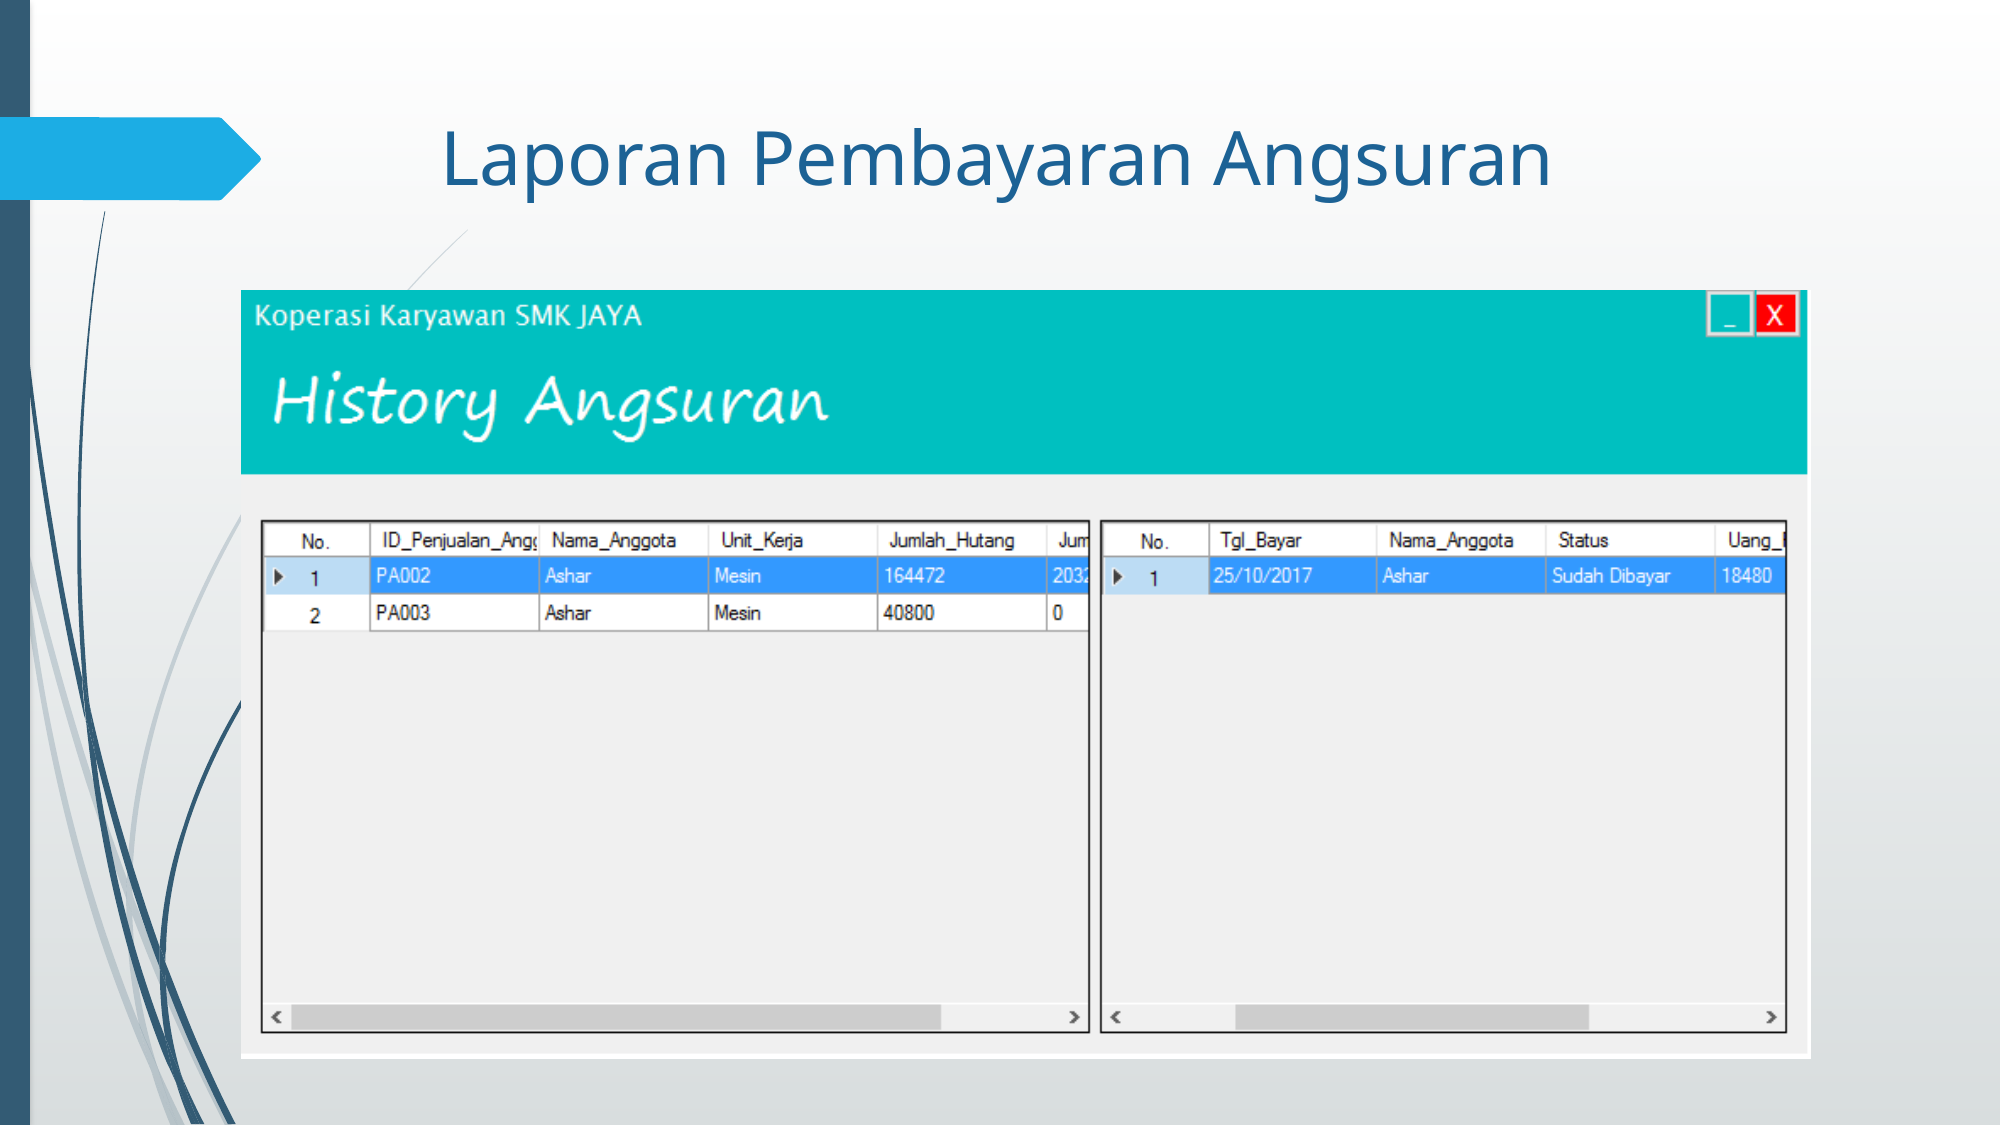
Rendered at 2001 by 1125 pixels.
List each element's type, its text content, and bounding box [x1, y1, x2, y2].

title Laporan Pembayaran Angsuran [425, 102, 1888, 313]
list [241, 290, 1811, 1059]
